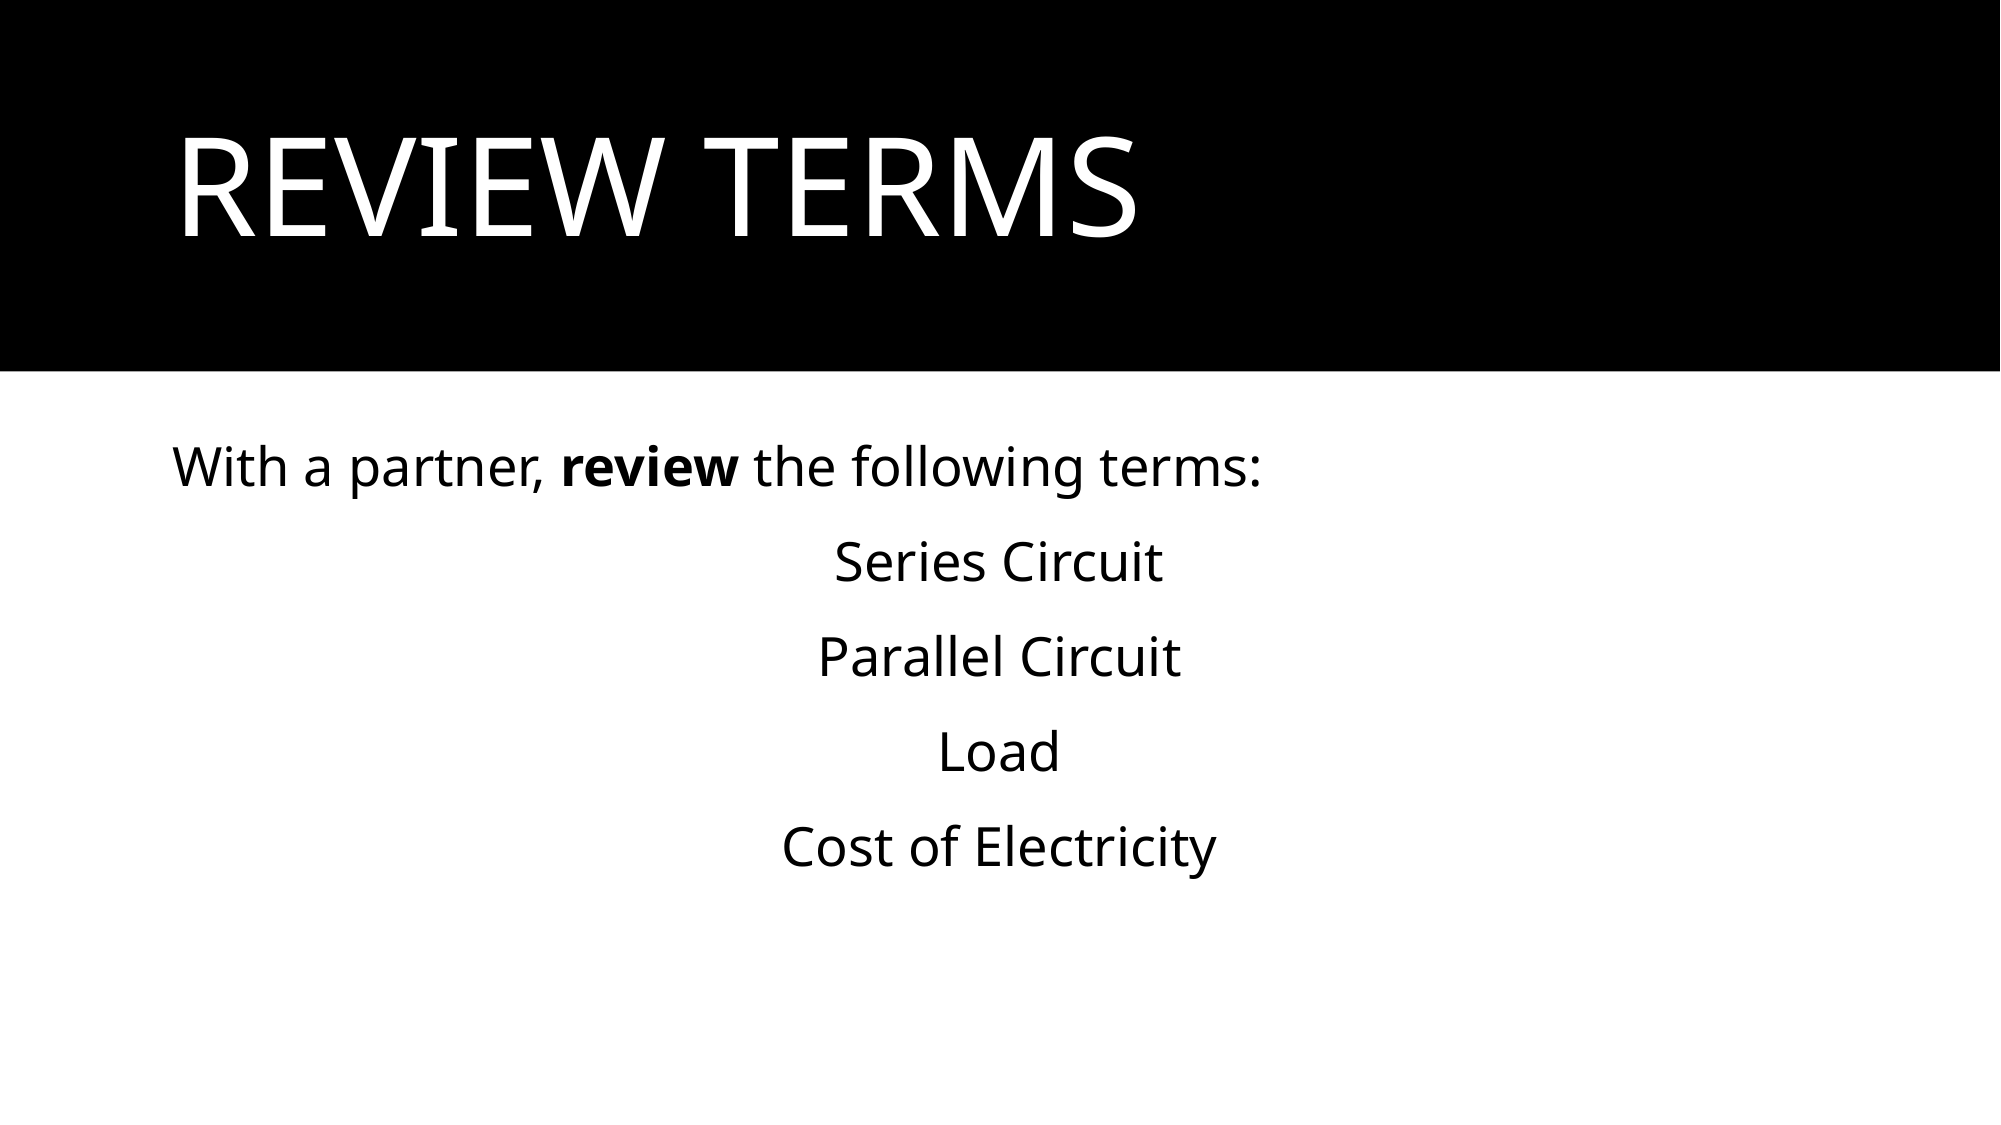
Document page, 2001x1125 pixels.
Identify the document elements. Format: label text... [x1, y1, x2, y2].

list With a partner, review the following terms: Series Circuit Parallel Circuit Load Cost of Electricity [157, 424, 1842, 1014]
title REVIEW TERMS [157, 52, 1842, 332]
